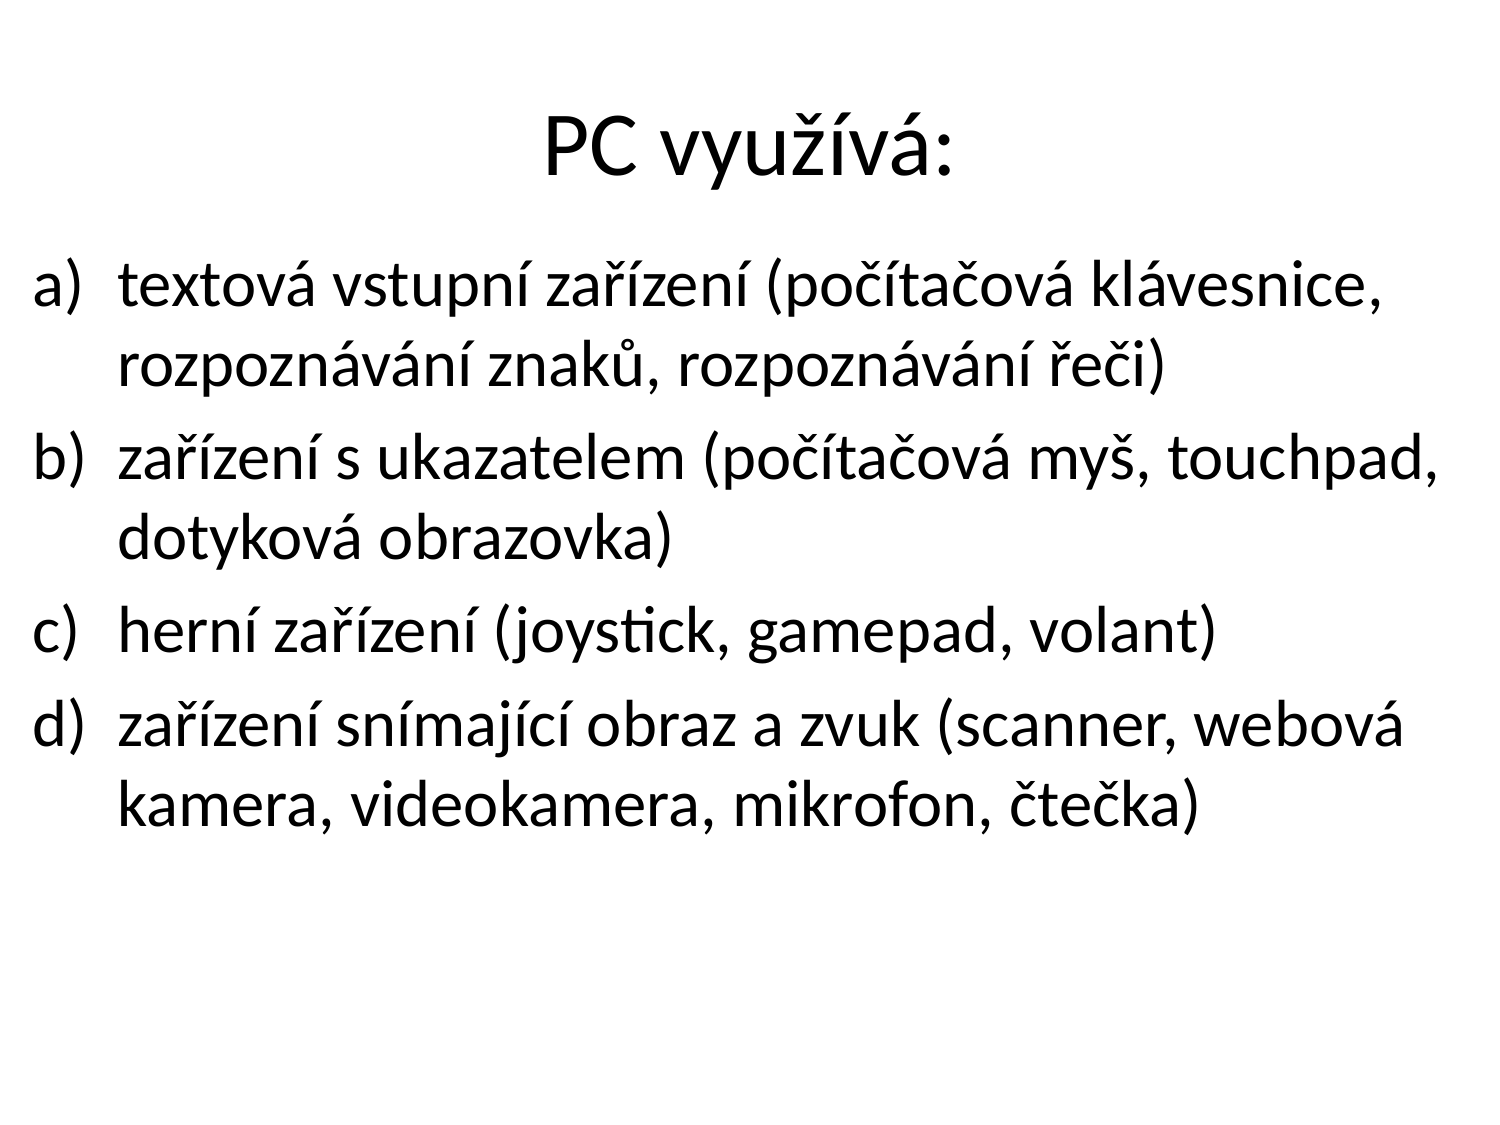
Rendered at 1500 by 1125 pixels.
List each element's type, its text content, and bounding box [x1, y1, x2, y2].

list textová vstupní zařízení (počítačová klávesnice, rozpoznávání znaků, rozpoznávání řeči) zařízení s ukazatelem (počítačová myš, touchpad, dotyková obrazovka) herní zařízení (joystick, gamepad, volant) zařízení snímající obraz a zvuk (scanner, webová kamera, videokamera, mikrofon, čtečka) [17, 231, 1500, 975]
title PC využívá: [75, 45, 1425, 231]
